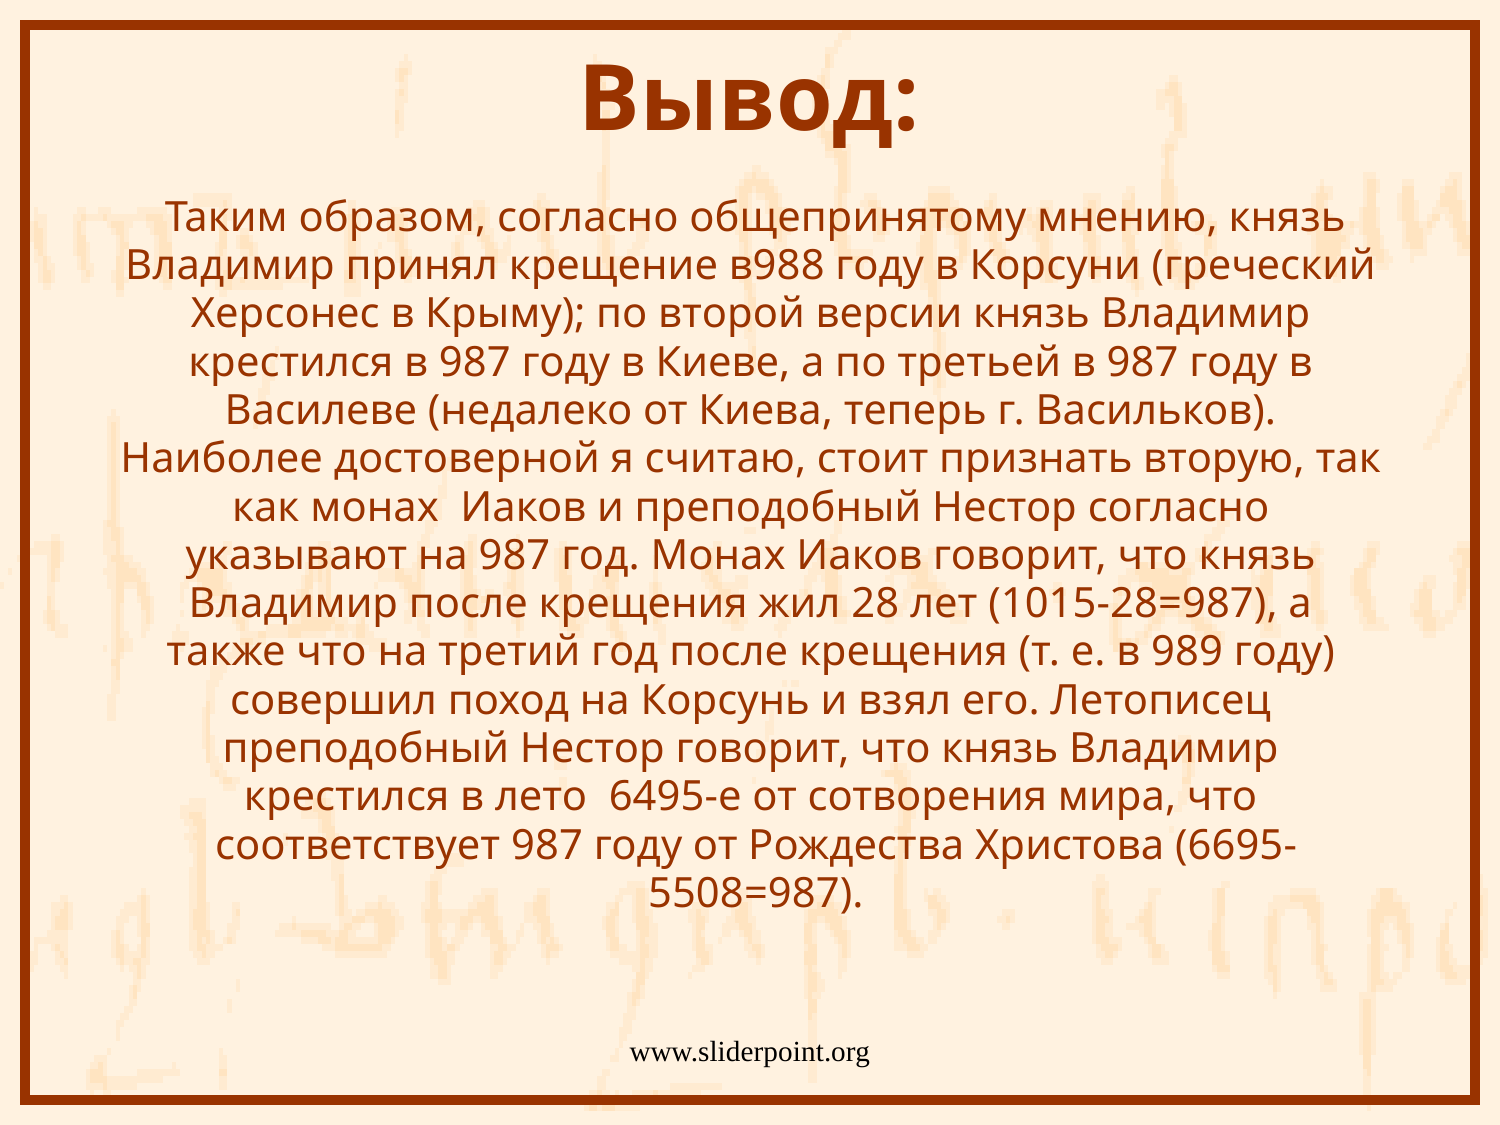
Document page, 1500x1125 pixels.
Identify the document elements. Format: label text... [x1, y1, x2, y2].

picture [1388, 0, 1500, 1125]
picture [0, 0, 111, 1125]
footer www.sliderpoint.org [512, 1024, 988, 1101]
title Вывод: [111, 0, 1388, 188]
list Таким образом, согласно общепринятому мнению, князь Владимир принял крещение в988 году в Корсуни (греческий Херсонес в Крыму); по второй версии князь Владимир крестился в 987 году в Киеве, а по третьей в 987 году в Василеве (недалеко от Киева, теперь г. Васильков). Наиболее достоверной я считаю, стоит признать вторую, так как монах Иаков и преподобный Нестор согласно указывают на 987 год. Монах Иаков говорит, что князь Владимир после крещения жил 28 лет (1015-28=987), а также что на третий год после крещения (т. е. в 989 году) совершил поход на Корсунь и взял его. Летописец преподобный Нестор говорит, что князь Владимир крестился в лето 6495-е от сотворения мира, что соответствует 987 году от Рождества Христова (6695- 5508=987). [52, 191, 1460, 1125]
picture [30, 30, 1470, 1095]
